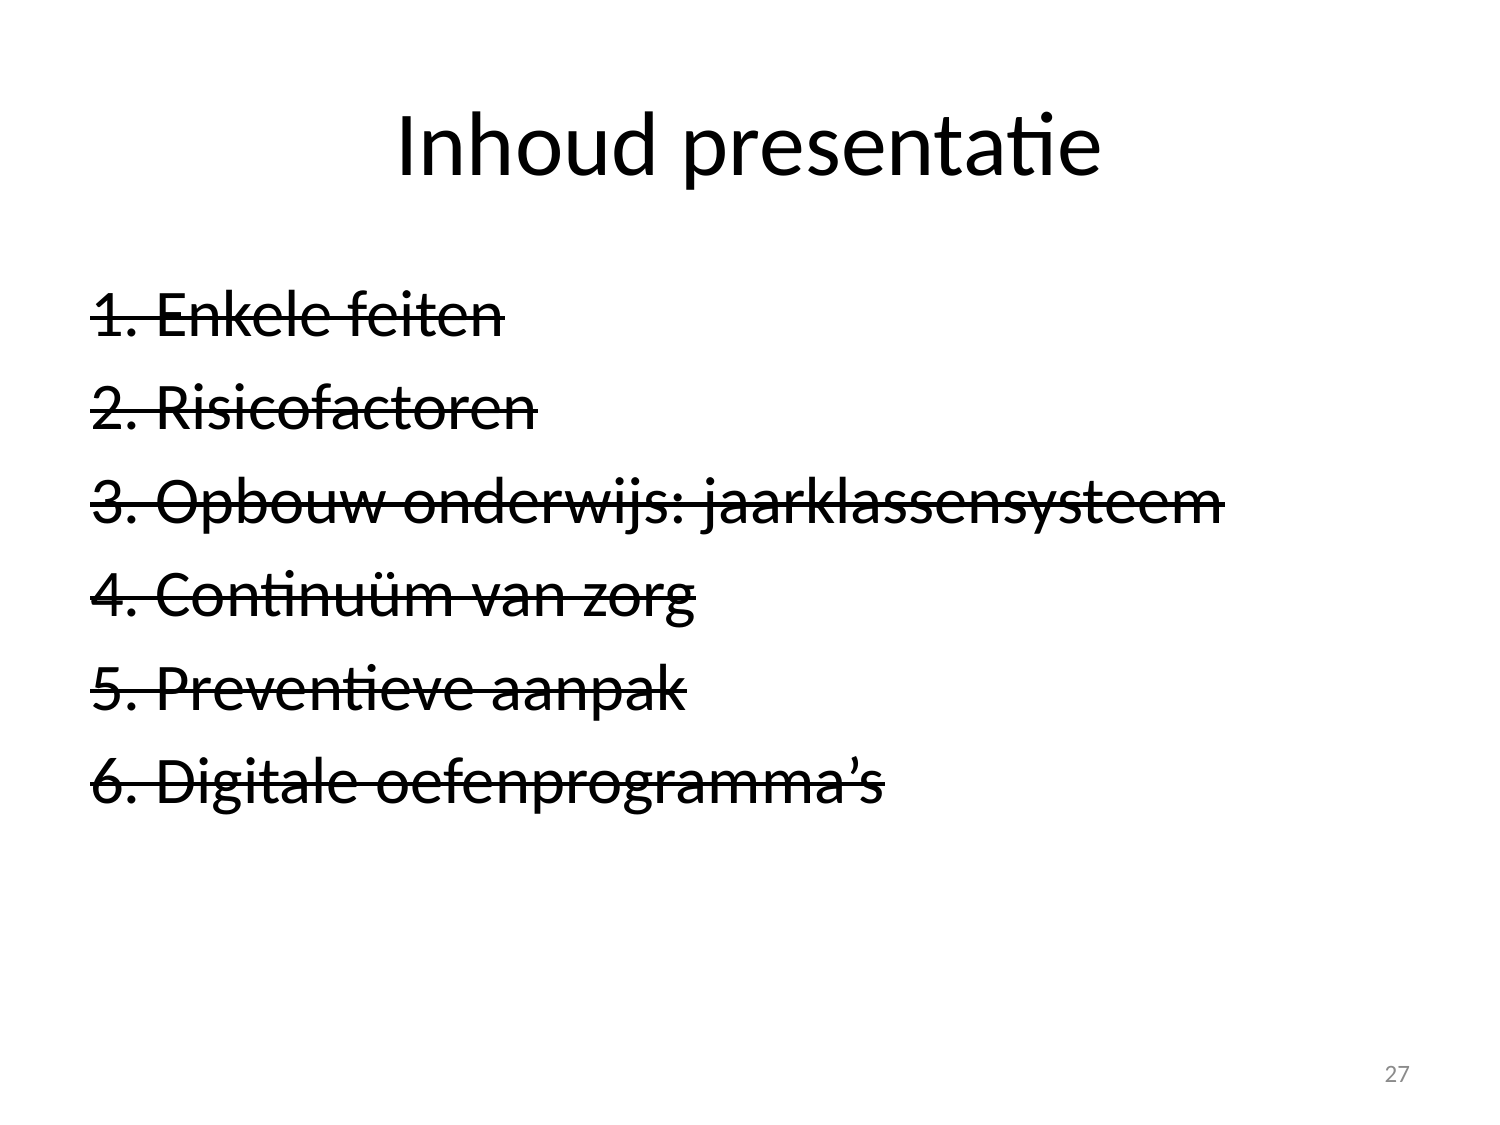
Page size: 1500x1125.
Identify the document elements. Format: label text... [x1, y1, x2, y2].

list 1. Enkele feiten 2. Risicofactoren 3. Opbouw onderwijs: jaarklassensysteem 4. Continuüm van zorg 5. Preventieve aanpak 6. Digitale oefenprogramma’s [75, 262, 1425, 1005]
title Inhoud presentatie [75, 45, 1425, 233]
slide_number 27 [1074, 1042, 1425, 1103]
